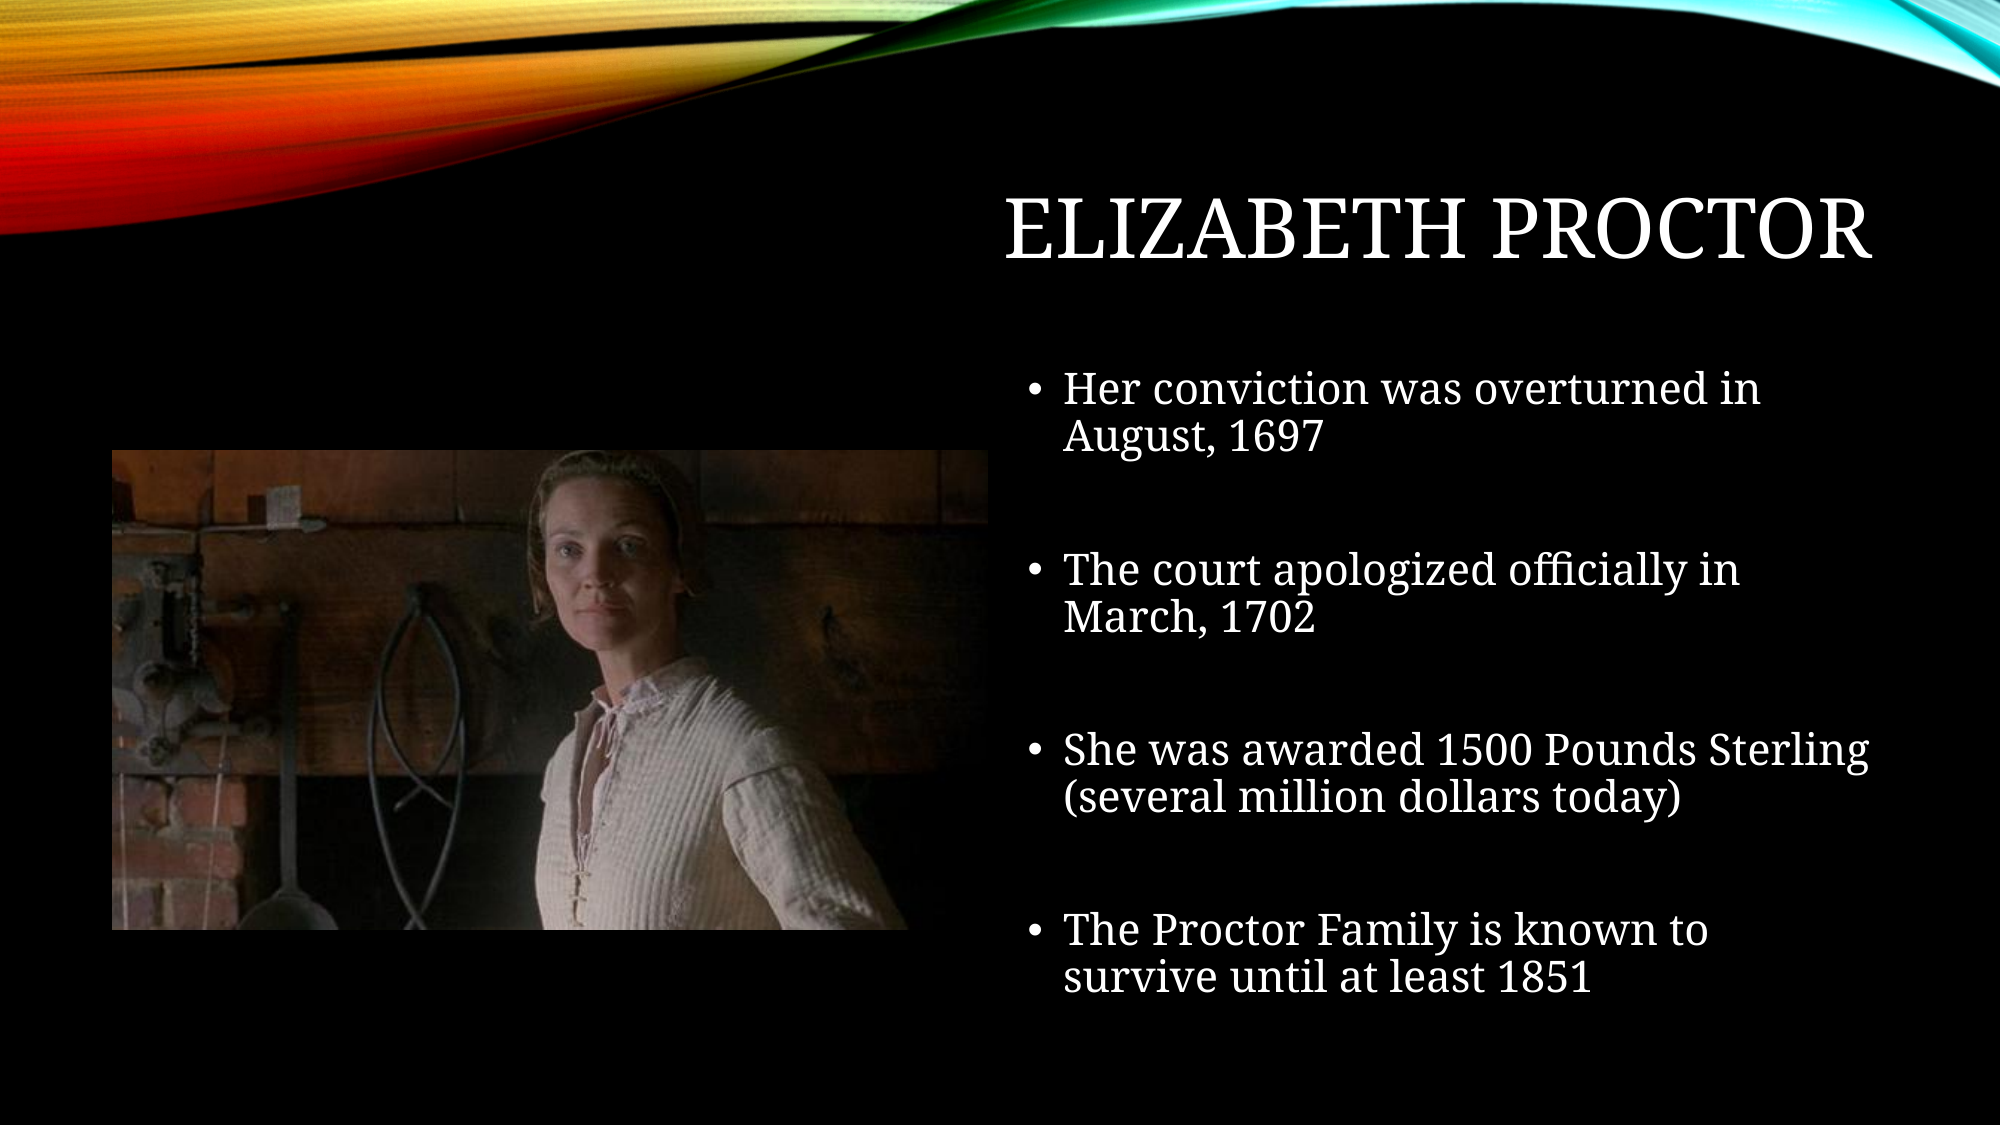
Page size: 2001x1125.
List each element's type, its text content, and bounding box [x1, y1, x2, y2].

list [112, 450, 988, 930]
picture [0, 0, 2000, 237]
title Elizabeth Proctor [474, 125, 1888, 338]
list Her conviction was overturned in August, 1697 The court apologized officially in March, 1702 She was awarded 1500 Pounds Sterling (several million dollars today) The Proctor Family is known to survive until at least 1851 [1012, 360, 1888, 1021]
